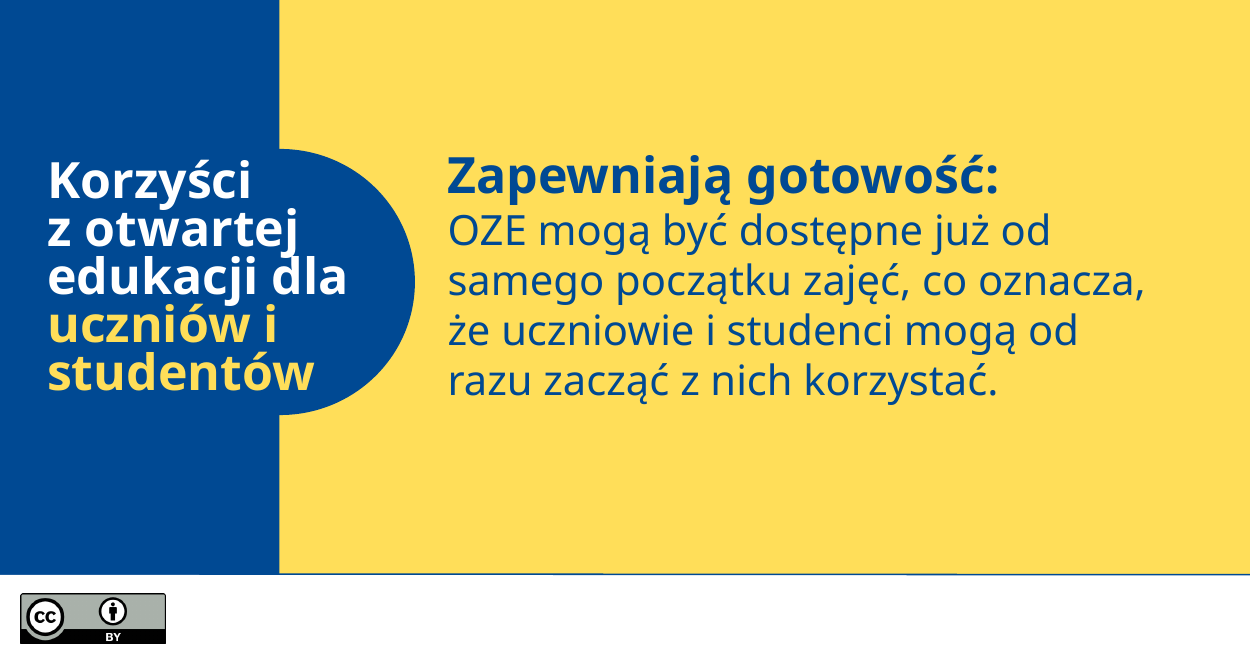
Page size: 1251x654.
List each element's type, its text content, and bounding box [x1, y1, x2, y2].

text_box Korzyści z otwartej edukacji dla uczniów i studentów [32, 145, 415, 416]
text_box Zapewniają gotowość: OZE mogą być dostępne już od samego początku zajęć, co oznacza, że uczniowie i studenci mogą od razu zacząć z nich korzystać. [432, 128, 1171, 419]
text_box [0, 0, 280, 573]
text_box [0, 582, 1250, 654]
picture [20, 592, 166, 645]
